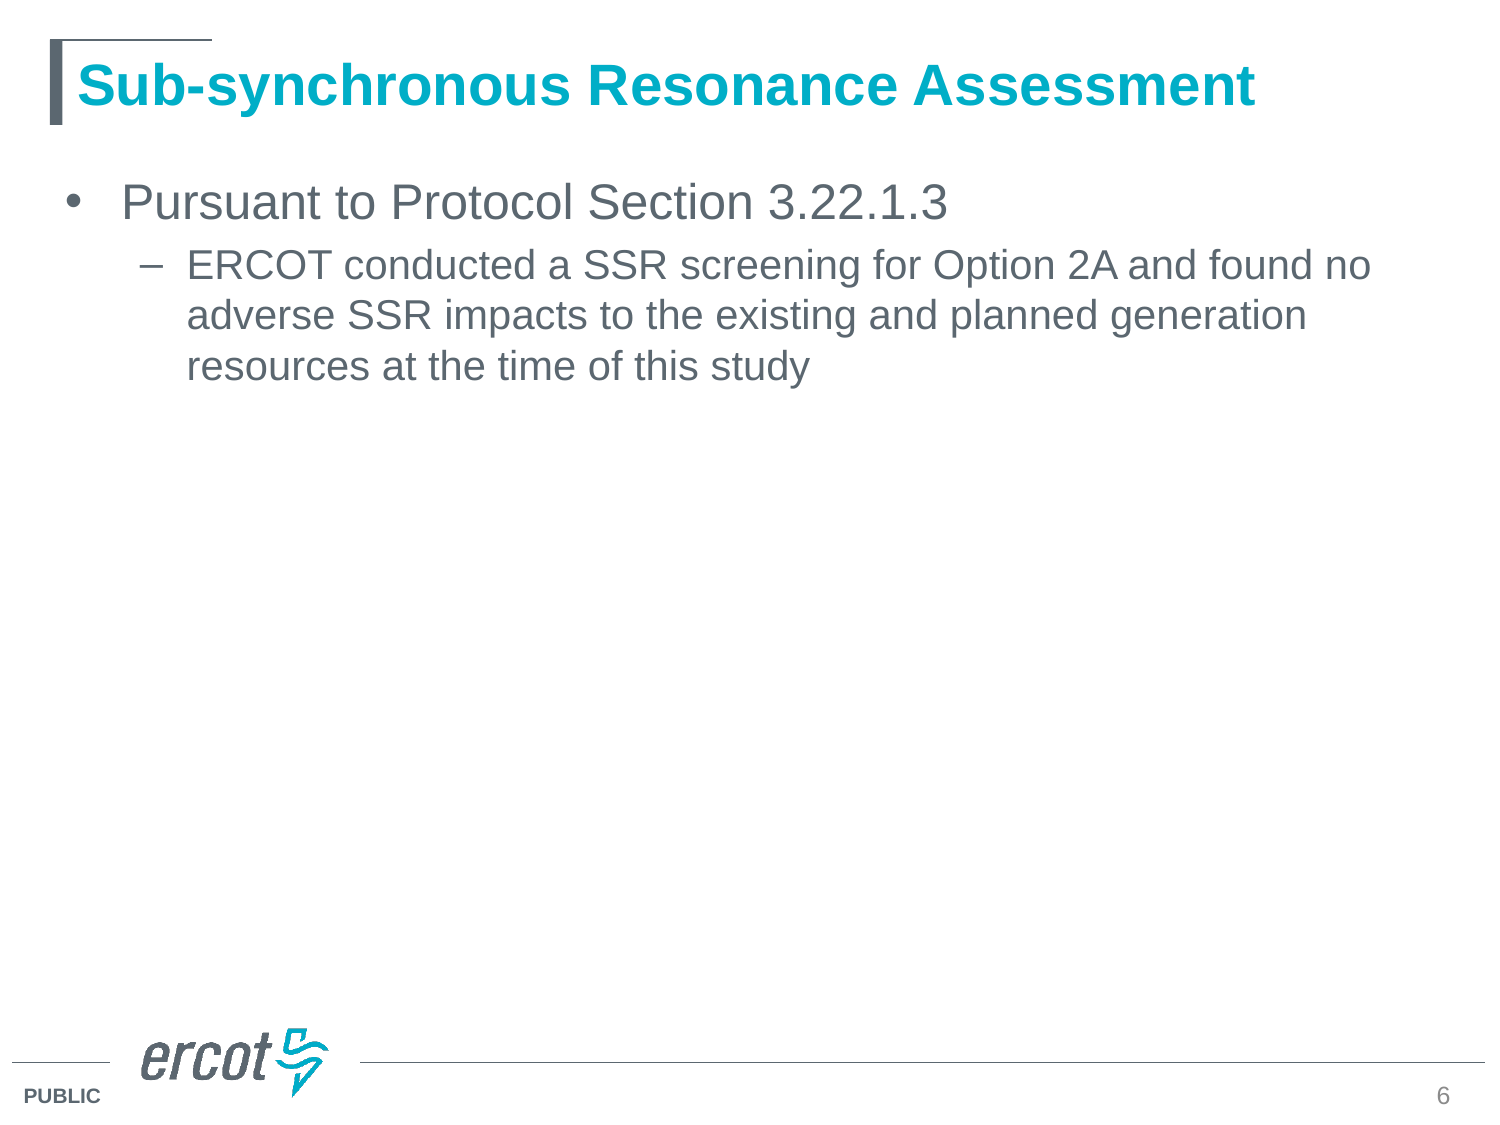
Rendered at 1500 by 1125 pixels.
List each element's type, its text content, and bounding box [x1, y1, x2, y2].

title Sub-synchronous Resonance Assessment [62, 39, 1450, 125]
list Pursuant to Protocol Section 3.22.1.3 ERCOT conducted a SSR screening for Option 2A and found no adverse SSR impacts to the existing and planned generation resources at the time of this study [50, 162, 1450, 1025]
picture [137, 1025, 332, 1100]
slide_number 6 [1400, 1076, 1488, 1113]
